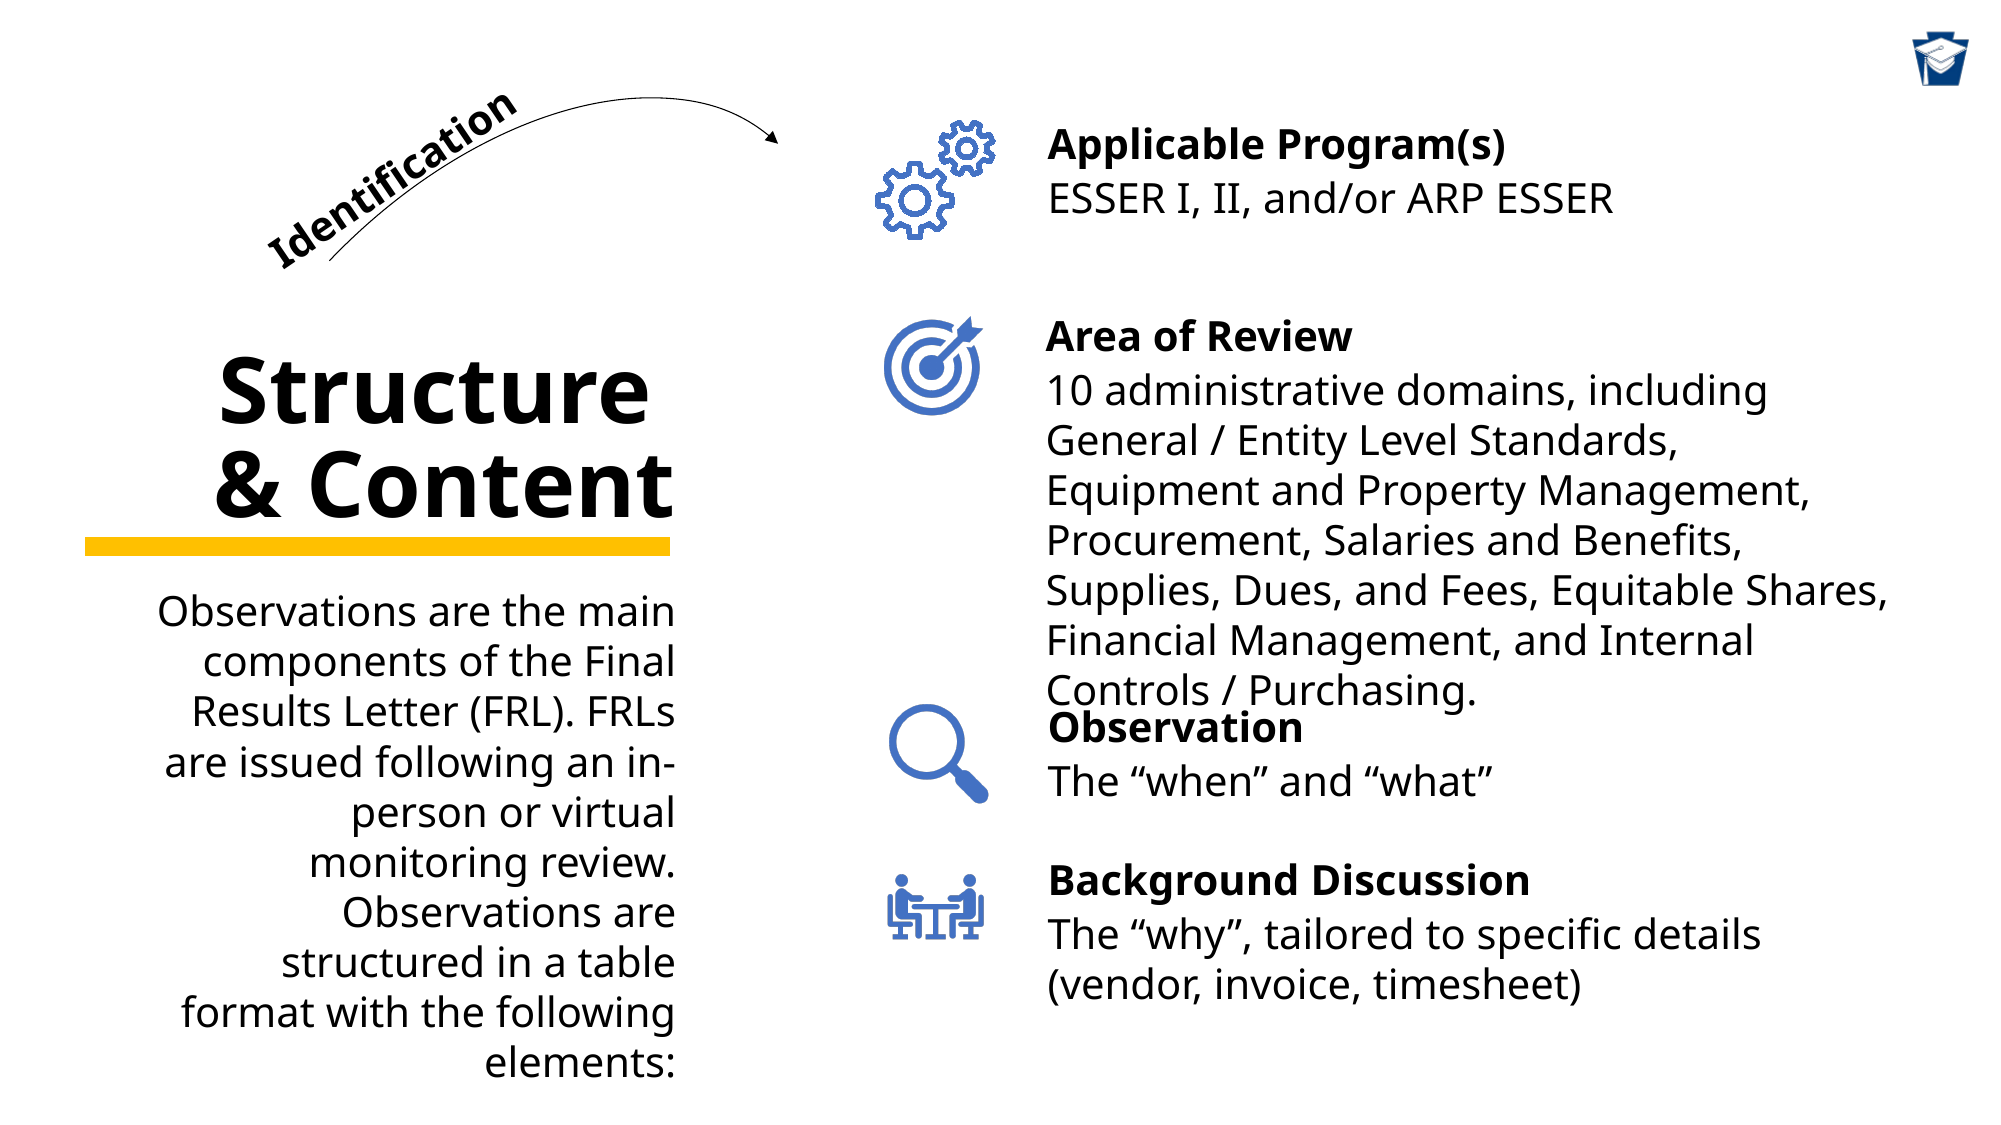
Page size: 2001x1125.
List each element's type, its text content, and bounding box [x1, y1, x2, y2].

text_box Applicable Program(s) ESSER I, II, and/or ARP ESSER [1047, 110, 1903, 230]
text_box Area of Review 10 administrative domains, including General / Entity Level Standards, Equipment and Property Management, Procurement, Salaries and Benefits, Supplies, Dues, and Fees, Equitable Shares, Financial Management, and Internal Controls / Purchasing. [1045, 302, 1901, 722]
title Structure & Content [64, 341, 691, 545]
picture [875, 846, 996, 967]
text_box [329, 97, 779, 429]
picture [873, 305, 994, 426]
text_box Identification [244, 61, 542, 292]
text_box Observations are the main components of the Final Results Letter (FRL). FRLs are issued following an in-person or virtual monitoring review. Observations are structured in a table format with the following elements: [130, 577, 691, 1093]
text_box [875, 119, 996, 240]
picture [1904, 21, 1977, 93]
picture [878, 693, 999, 814]
text_box Observation The “when” and “what” [1047, 693, 1903, 813]
text_box Background Discussion The “why”, tailored to specific details (vendor, invoice, timesheet) [1047, 846, 1903, 1016]
